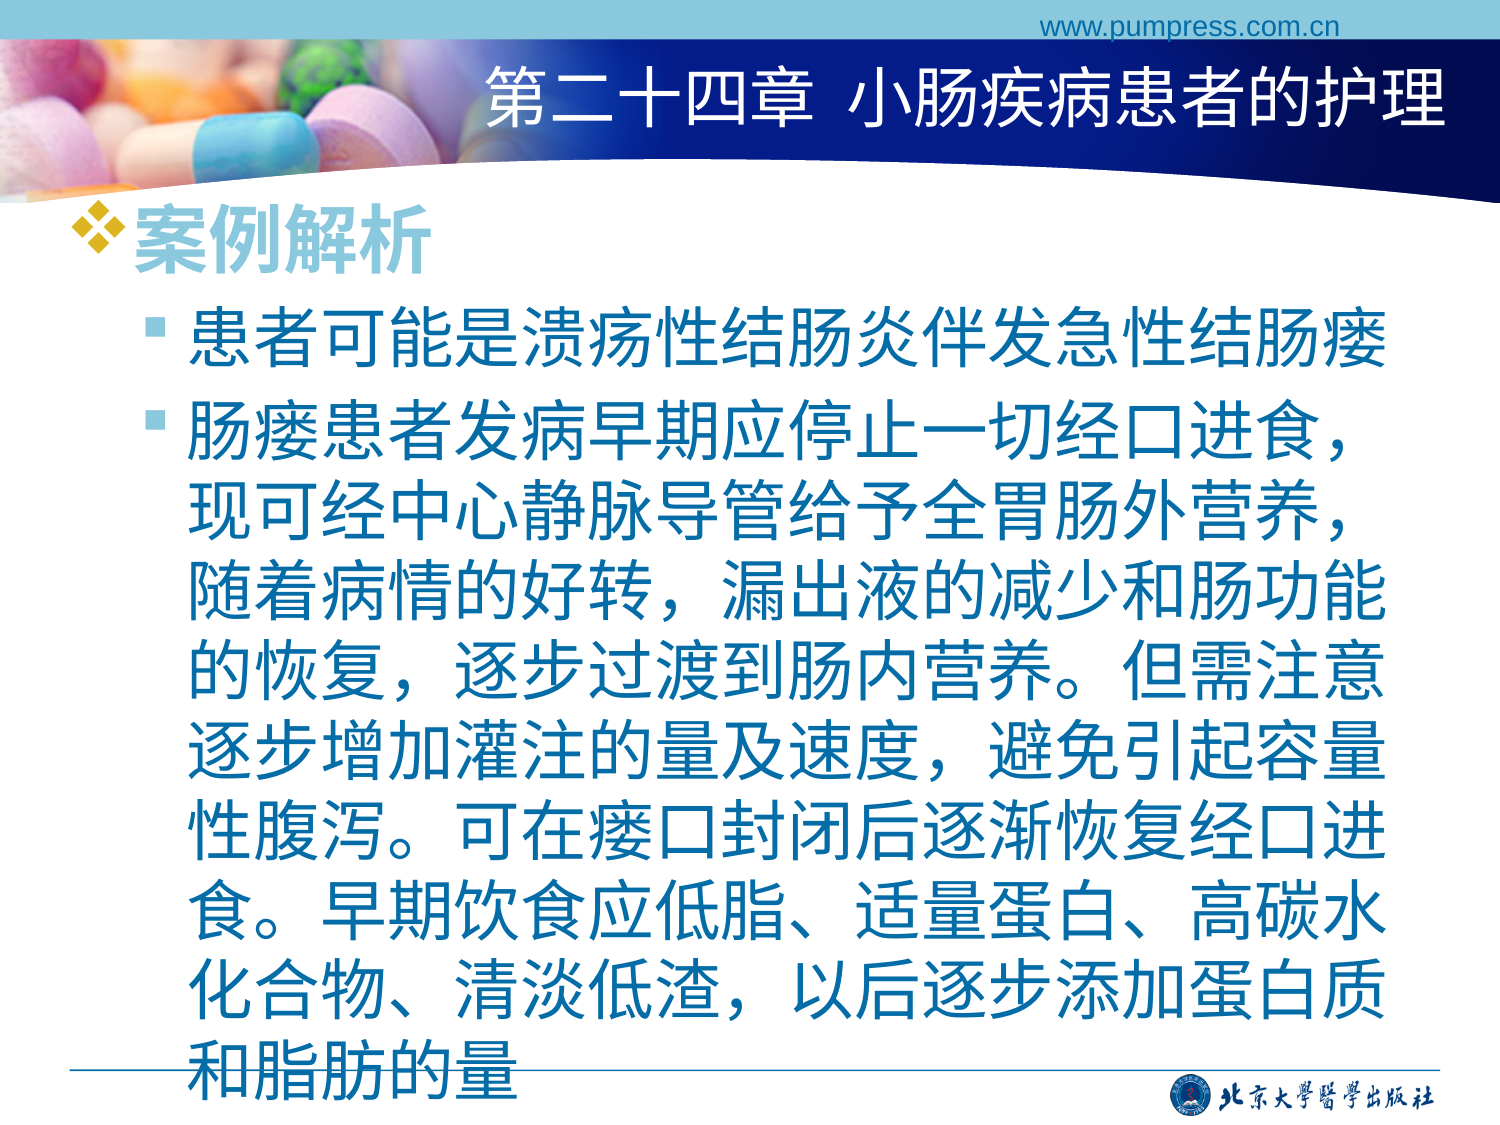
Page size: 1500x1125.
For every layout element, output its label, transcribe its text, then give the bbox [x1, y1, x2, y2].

picture [1170, 1074, 1436, 1118]
list 案例解析 患者可能是溃疡性结肠炎伴发急性结肠瘘 肠瘘患者发病早期应停止一切经口进食，现可经中心静脉导管给予全胃肠外营养，随着病情的好转，漏出液的减少和肠功能的恢复，逐步过渡到肠内营养。但需注意逐步增加灌注的量及速度，避免引起容量性腹泻。可在瘘口封闭后逐渐恢复经口进食。早期饮食应低脂、适量蛋白、高碳水化合物、清淡低渣，以后逐步添加蛋白质和脂肪的量 [49, 184, 1463, 985]
title 第二十四章 小肠疾病患者的护理 [137, 49, 1463, 143]
slide_number www.pumpress.com.cn [1025, 0, 1463, 38]
picture [0, 40, 1500, 203]
